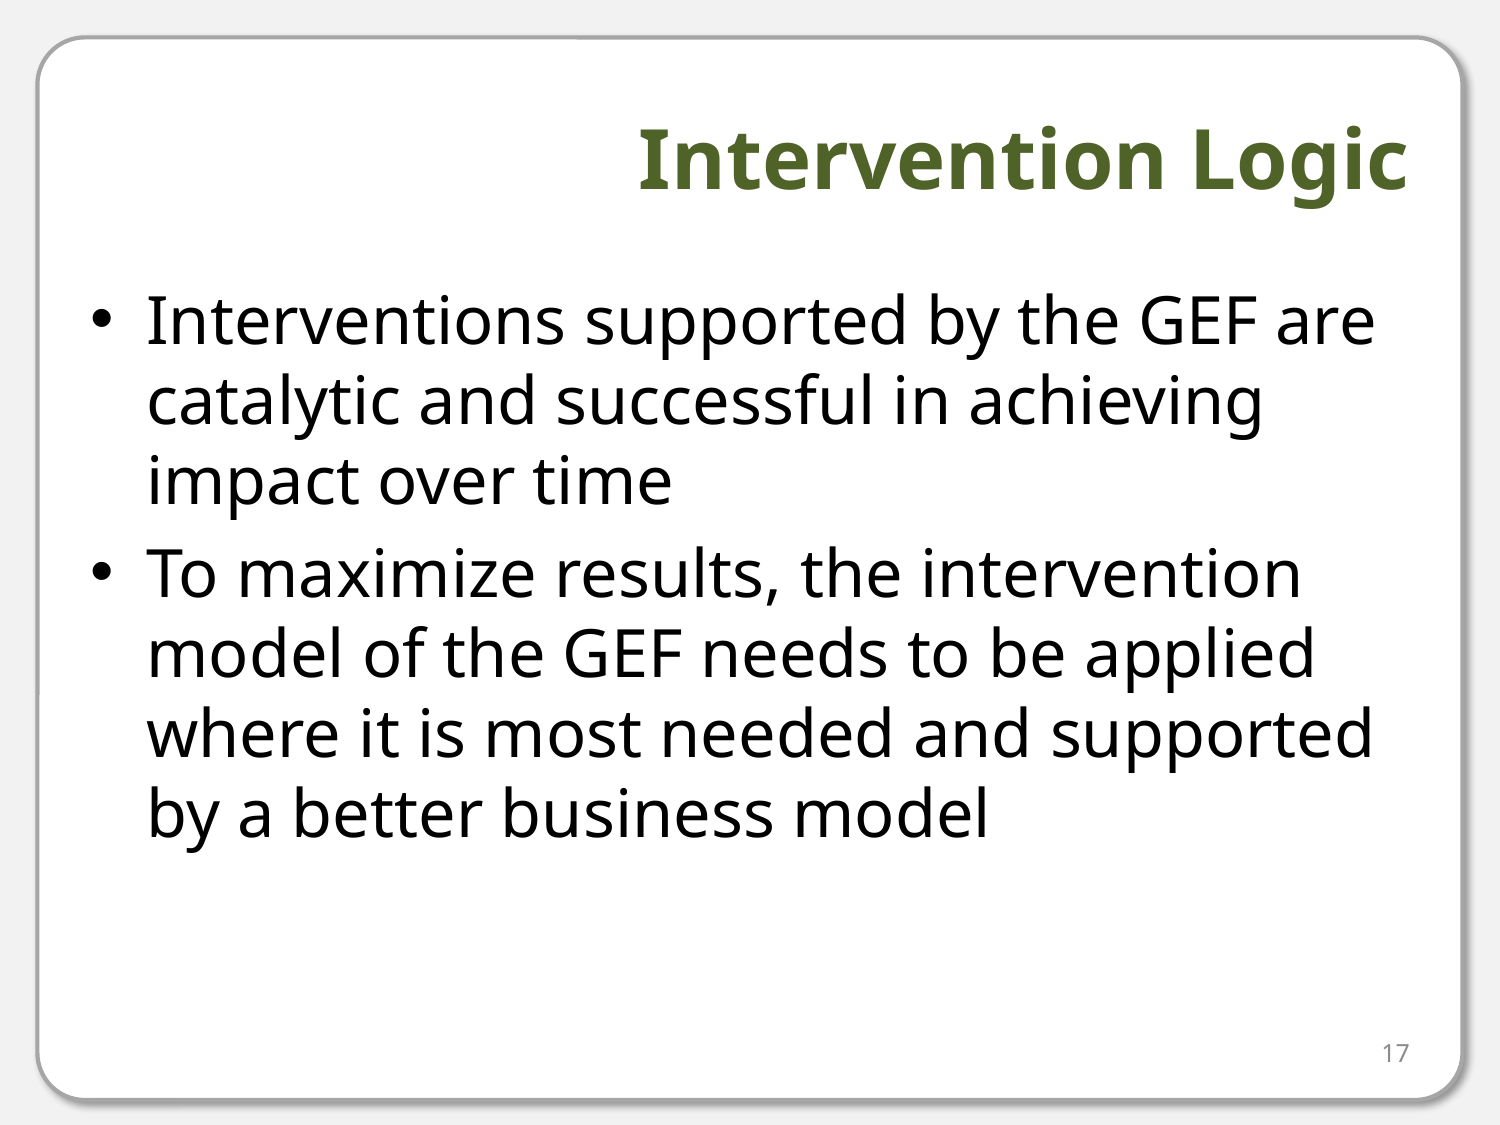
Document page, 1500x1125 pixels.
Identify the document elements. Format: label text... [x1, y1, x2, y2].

slide_number 17 [1074, 1025, 1425, 1085]
title Intervention Logic [75, 62, 1425, 250]
list Interventions supported by the GEF are catalytic and successful in achieving impact over time To maximize results, the intervention model of the GEF needs to be applied where it is most needed and supported by a better business model [75, 270, 1425, 1013]
